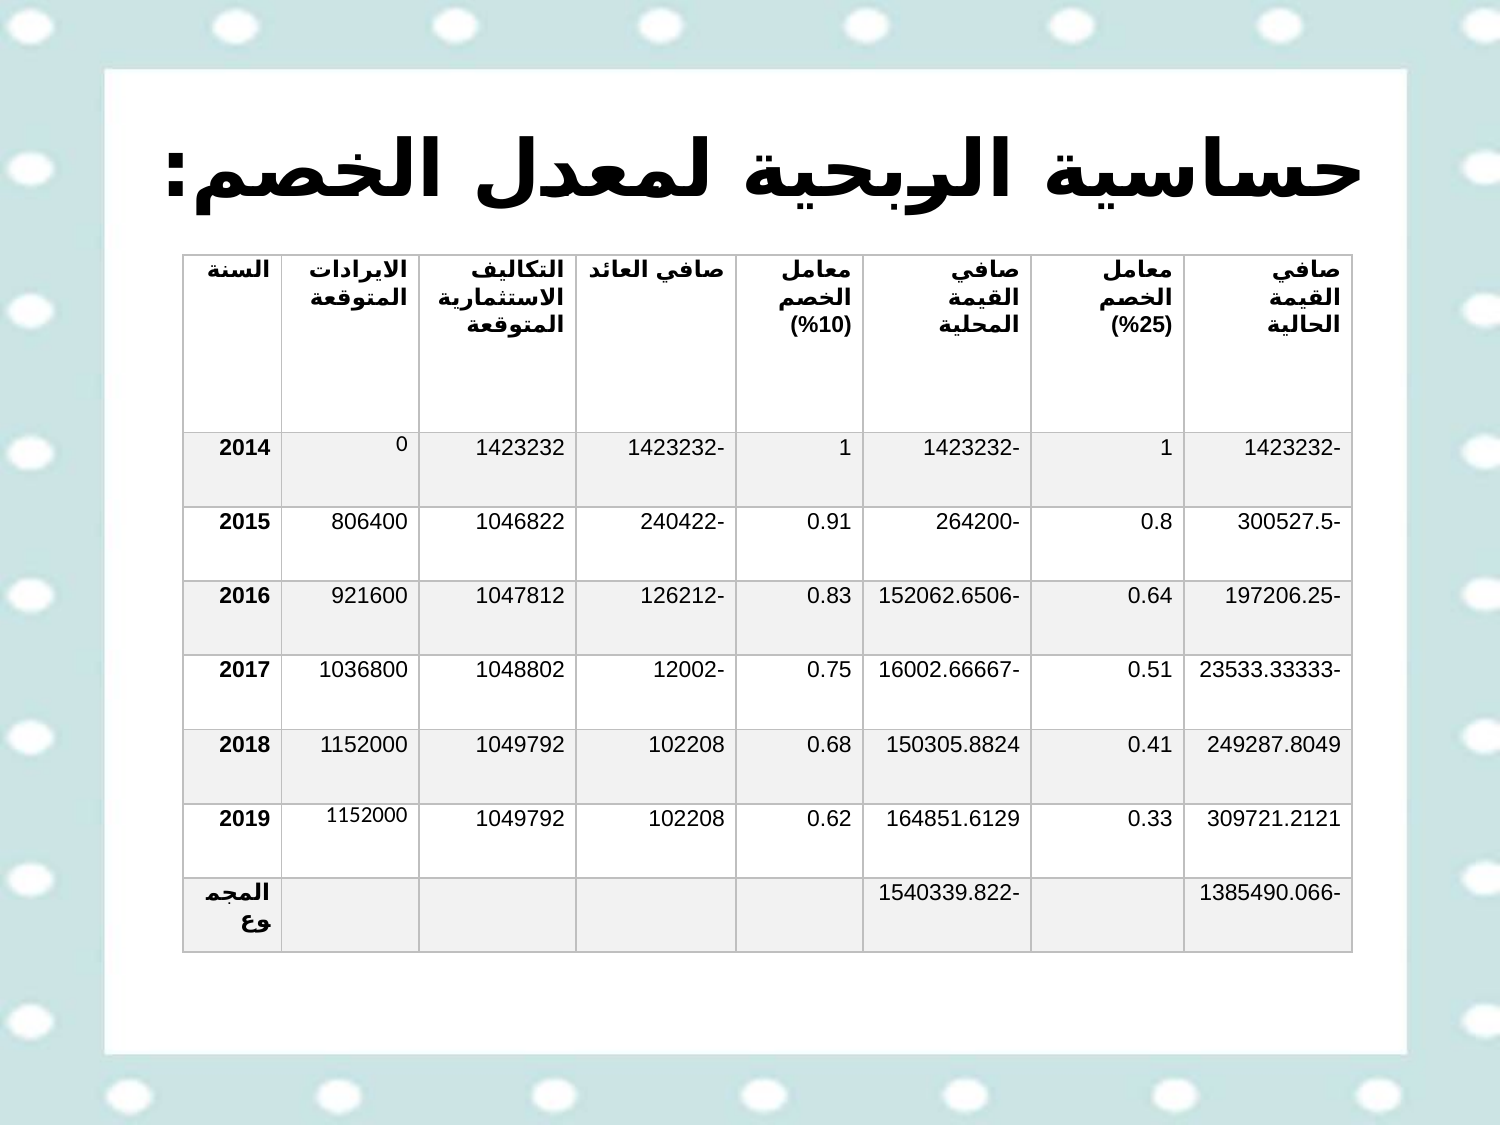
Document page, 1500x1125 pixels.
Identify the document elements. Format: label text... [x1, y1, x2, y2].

table_cell 1049792 [420, 805, 575, 877]
table_cell -300527.5 [1185, 508, 1351, 580]
table_header صافي القيمة المحلية [864, 256, 1030, 432]
table_cell -152062.6506 [864, 582, 1030, 654]
table_cell [577, 879, 735, 951]
table_cell -1540339.822 [864, 879, 1030, 951]
table_cell 2015 [184, 508, 281, 580]
table_header السنة [184, 256, 281, 432]
table_cell 2019 [184, 805, 281, 877]
table_cell 2017 [184, 656, 281, 729]
table_cell -1423232 [864, 433, 1030, 506]
table_cell 921600 [282, 582, 418, 654]
table_cell 102208 [577, 805, 735, 877]
table_cell 164851.6129 [864, 805, 1030, 877]
table_cell 1047812 [420, 582, 575, 654]
table_header صافي العائد [577, 256, 735, 432]
table_cell -126212 [577, 582, 735, 654]
table_cell -16002.66667 [864, 656, 1030, 729]
table_cell 0.41 [1032, 730, 1183, 803]
table_cell 1048802 [420, 656, 575, 729]
title حساسية الربحية لمعدل الخصم: [88, 101, 1439, 290]
table_cell 102208 [577, 730, 735, 803]
table_cell 1 [737, 433, 862, 506]
table_cell 0.33 [1032, 805, 1183, 877]
table_cell -1423232 [1185, 433, 1351, 506]
table_cell 0.83 [737, 582, 862, 654]
table_cell [420, 879, 575, 951]
table_cell 1423232 [420, 433, 575, 506]
table_cell 0.51 [1032, 656, 1183, 729]
table_cell 2014 [184, 433, 281, 506]
table_cell 2018 [184, 730, 281, 803]
table_cell 1036800 [282, 656, 418, 729]
table_cell 309721.2121 [1185, 805, 1351, 877]
table_cell 0.62 [737, 805, 862, 877]
table_cell [737, 879, 862, 951]
table_cell 0.8 [1032, 508, 1183, 580]
table_cell 1 [1032, 433, 1183, 506]
table_cell 150305.8824 [864, 730, 1030, 803]
table_cell 0.75 [737, 656, 862, 729]
table_cell 1049792 [420, 730, 575, 803]
table_cell -23533.33333 [1185, 656, 1351, 729]
table_cell المجموع [184, 879, 281, 951]
table_header الايرادات المتوقعة [282, 256, 418, 432]
table_cell [1032, 879, 1183, 951]
table_cell -264200 [864, 508, 1030, 580]
table_cell 2016 [184, 582, 281, 654]
table_header معامل الخصم (25%) [1032, 256, 1183, 432]
table_cell 249287.8049 [1185, 730, 1351, 803]
table_cell 0.64 [1032, 582, 1183, 654]
table_cell 0 [282, 433, 418, 506]
picture [0, 0, 1500, 1125]
table_cell -1385490.066 [1185, 879, 1351, 951]
table_cell -12002 [577, 656, 735, 729]
table_cell 0.91 [737, 508, 862, 580]
table_cell 806400 [282, 508, 418, 580]
table_cell -240422 [577, 508, 735, 580]
table_header التكاليف الاستثمارية المتوقعة [420, 256, 575, 432]
table_cell -197206.25 [1185, 582, 1351, 654]
table_cell 1152000 [282, 730, 418, 803]
table_cell 0.68 [737, 730, 862, 803]
table_header معامل الخصم (10%) [737, 256, 862, 432]
table_cell [282, 879, 418, 951]
table_header صافي القيمة الحالية [1185, 256, 1351, 432]
table_cell 1046822 [420, 508, 575, 580]
table_cell -1423232 [577, 433, 735, 506]
table_cell 1152000 [282, 805, 418, 877]
